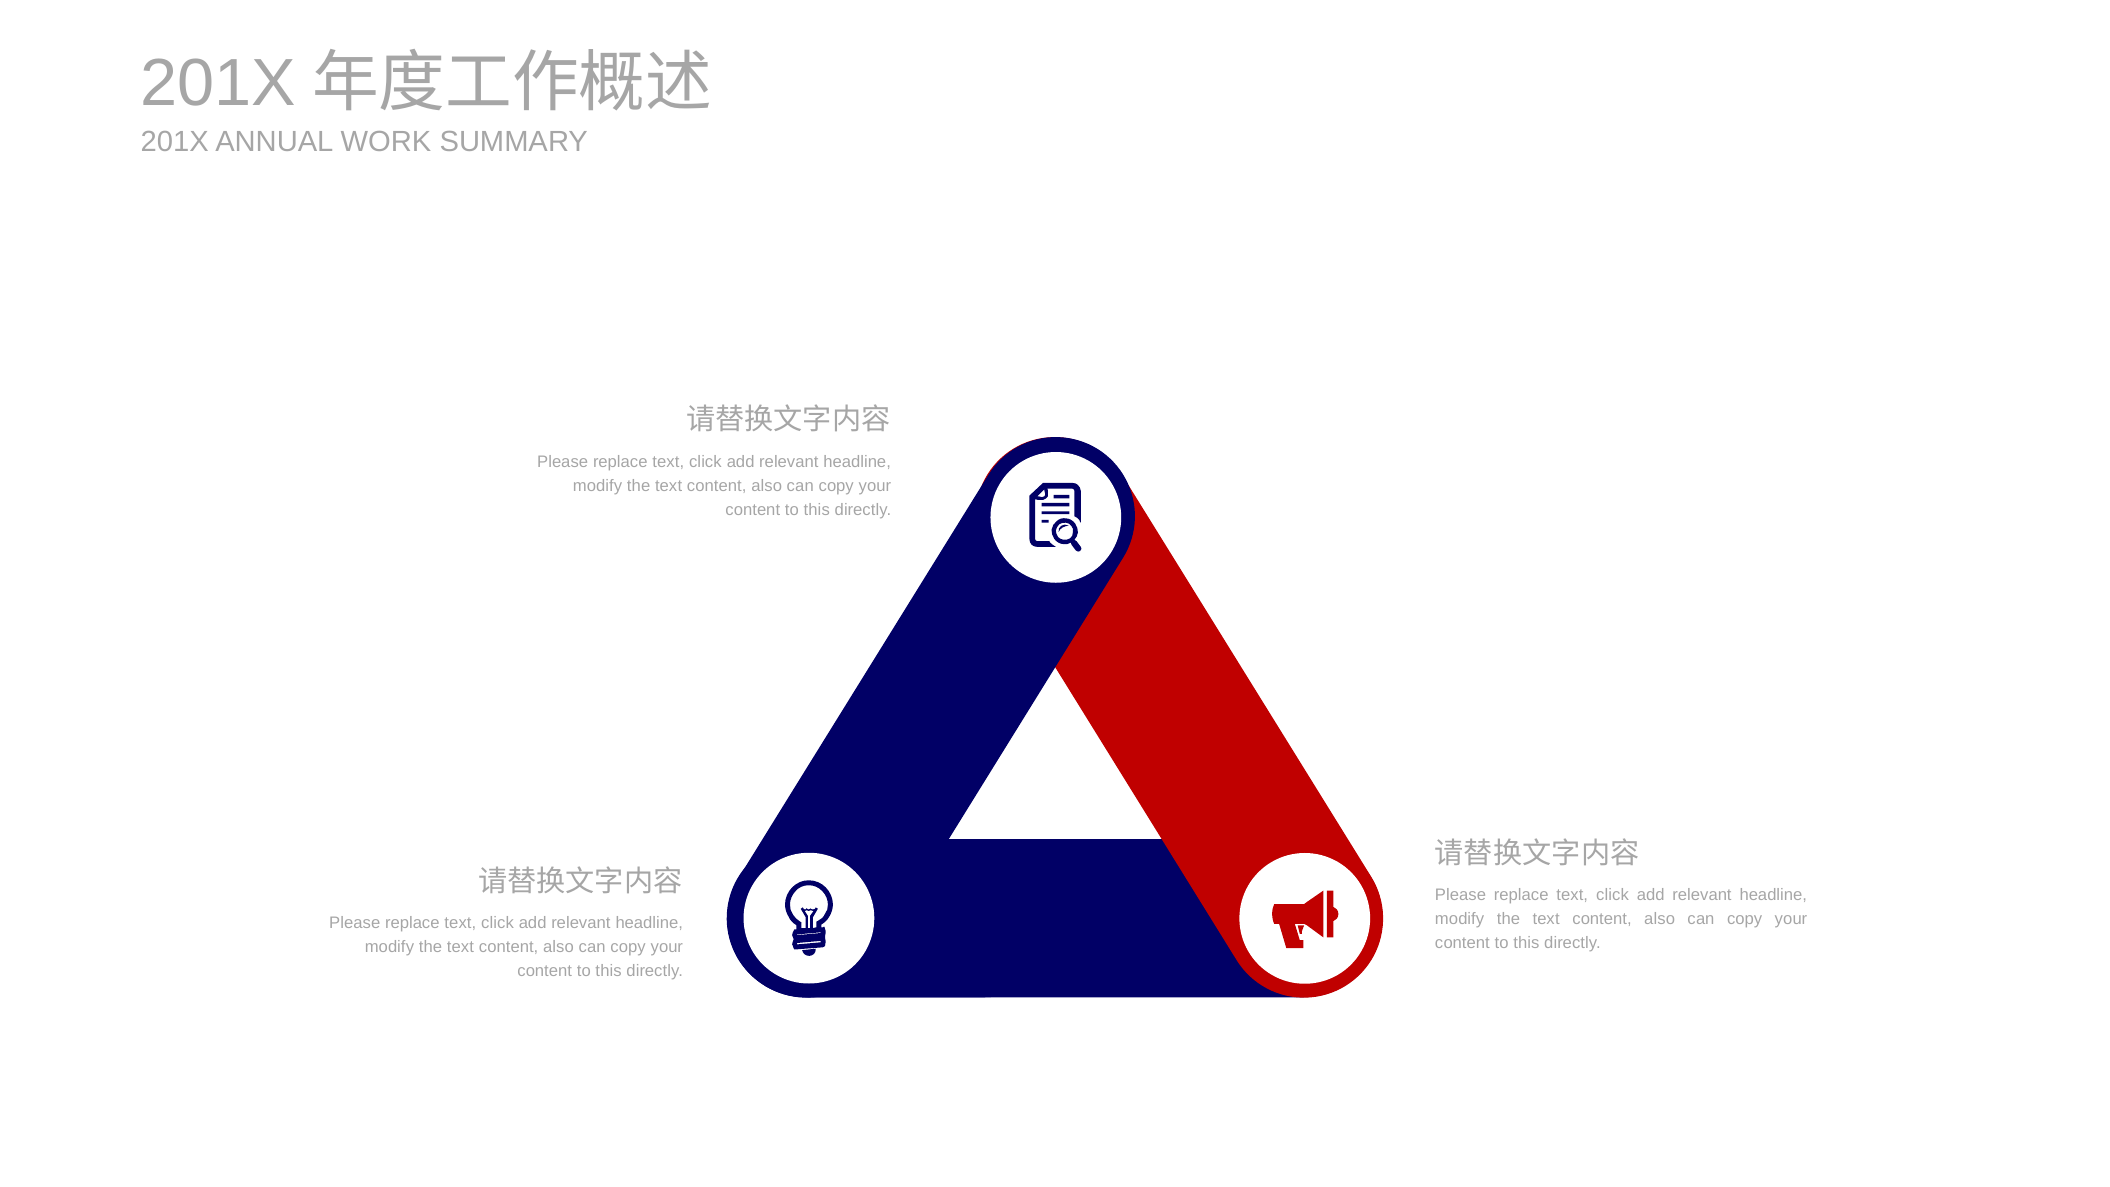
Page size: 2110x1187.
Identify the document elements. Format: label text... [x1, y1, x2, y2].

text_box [1420, 819, 1823, 959]
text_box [310, 847, 699, 986]
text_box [518, 386, 907, 525]
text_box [726, 401, 1383, 1034]
text_box 201X年度工作概述 [140, 38, 789, 119]
text_box 201X ANNUAL WORK SUMMARY [140, 122, 602, 158]
